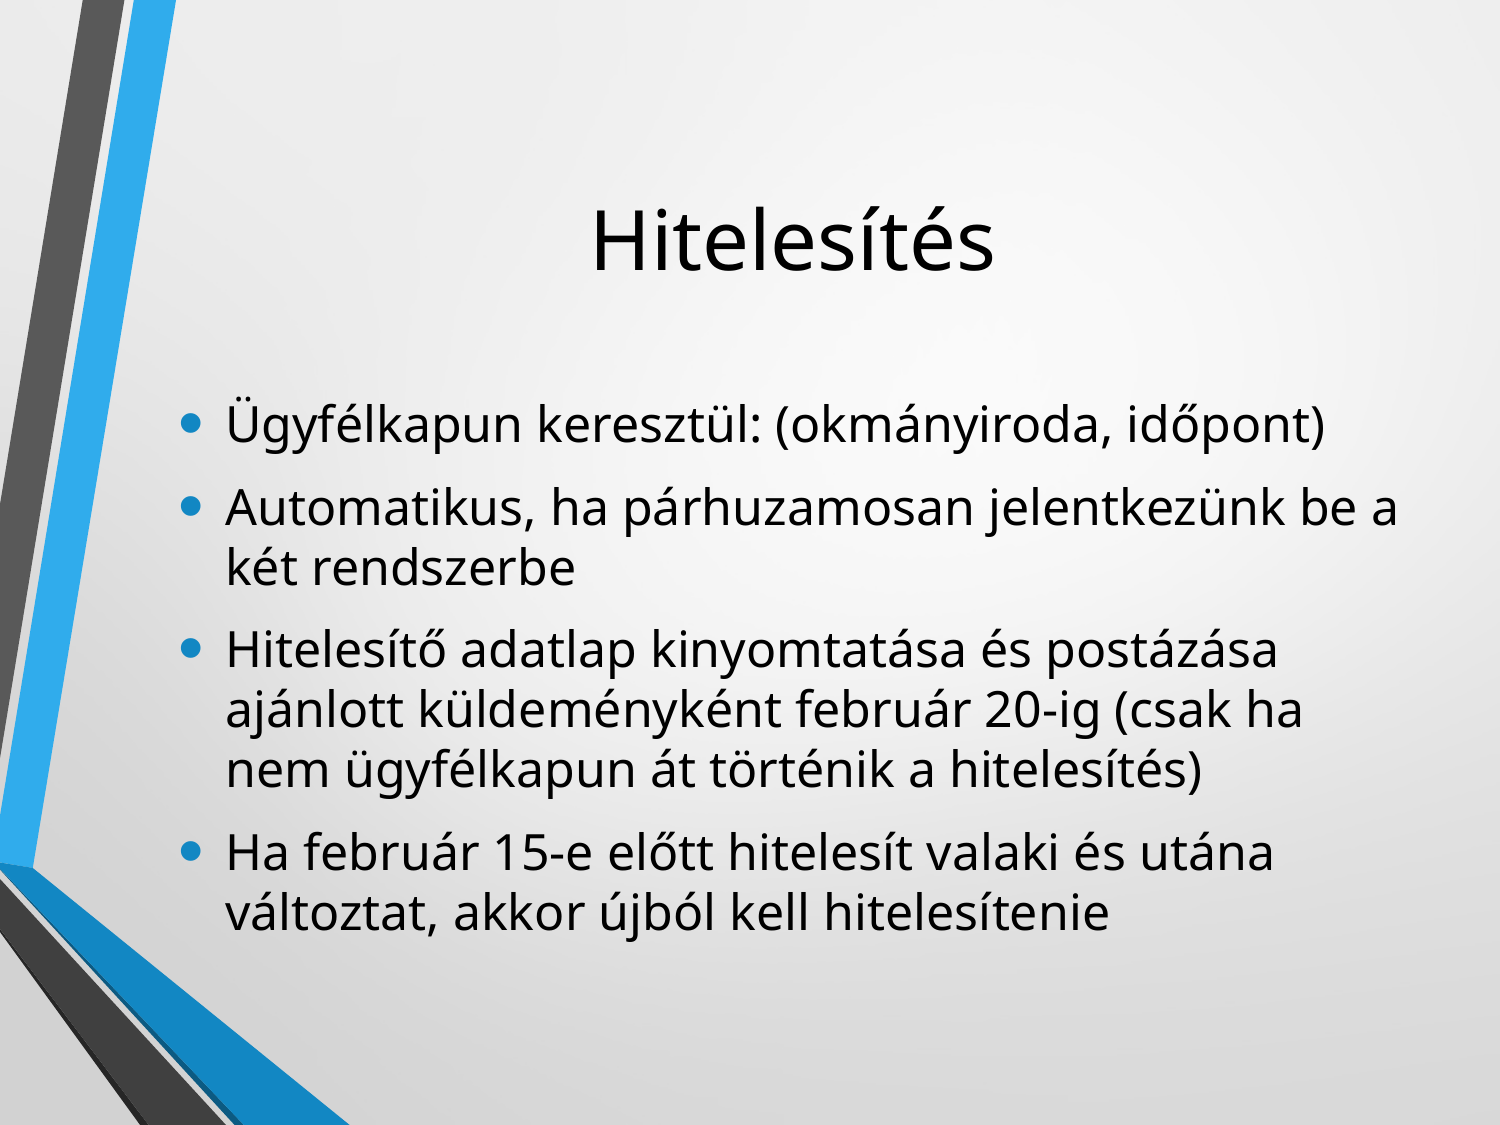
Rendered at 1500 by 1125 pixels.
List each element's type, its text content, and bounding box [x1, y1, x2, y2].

list Ügyfélkapun keresztül: (okmányiroda, időpont) Automatikus, ha párhuzamosan jelentkezünk be a két rendszerbe Hitelesítő adatlap kinyomtatása és postázása ajánlott küldeményként február 20-ig (csak ha nem ügyfélkapun át történik a hitelesítés) Ha február 15-e előtt hitelesít valaki és utána változtat, akkor újból kell hitelesítenie [163, 385, 1428, 1008]
title Hitelesítés [161, 75, 1425, 400]
